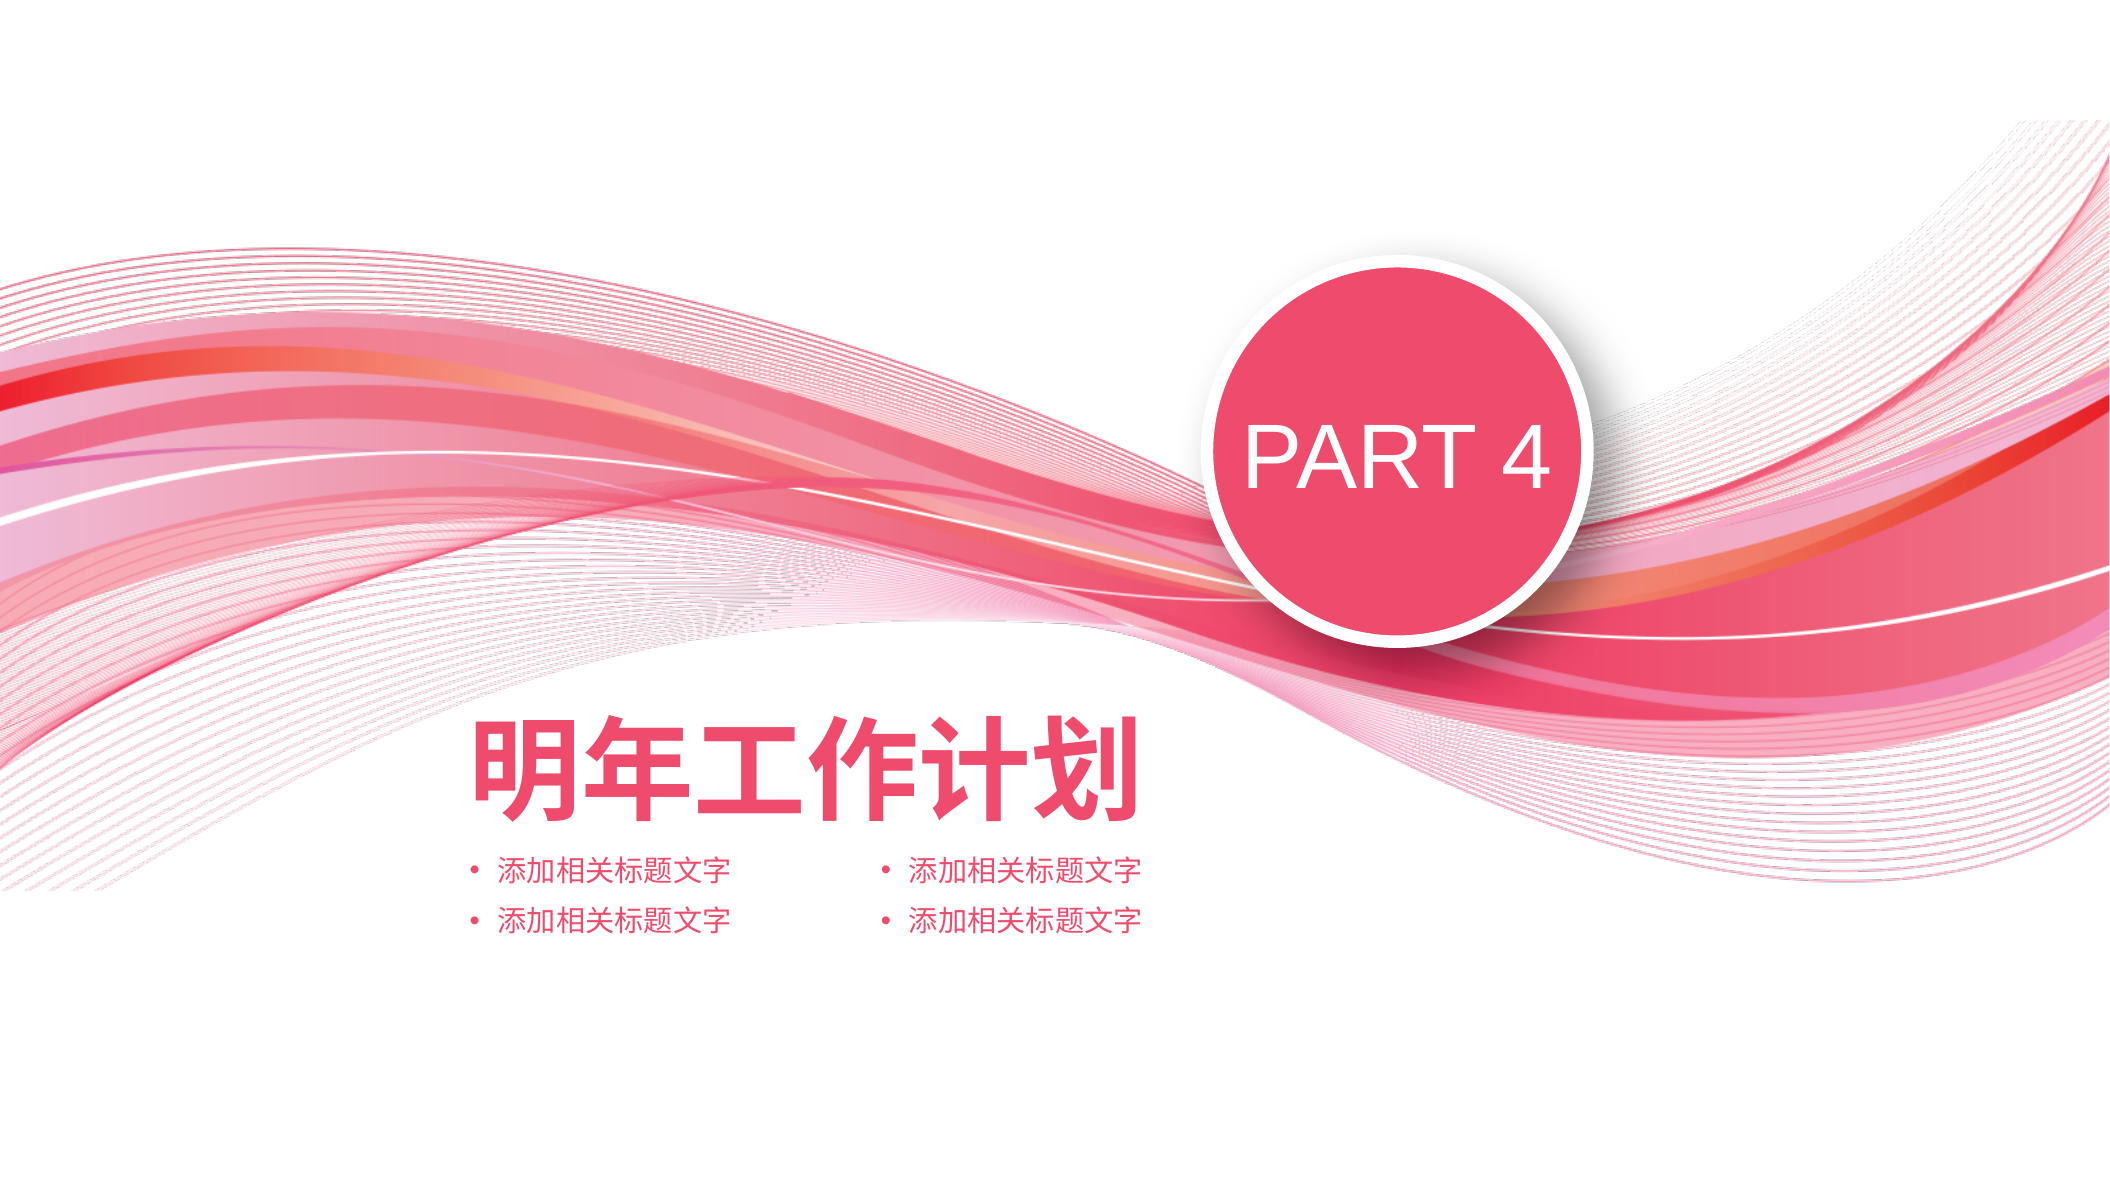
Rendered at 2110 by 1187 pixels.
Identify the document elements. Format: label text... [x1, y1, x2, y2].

text_box 添加相关标题文字 [880, 902, 1144, 938]
picture [0, 120, 2110, 891]
text_box 添加相关标题文字 [469, 902, 732, 938]
